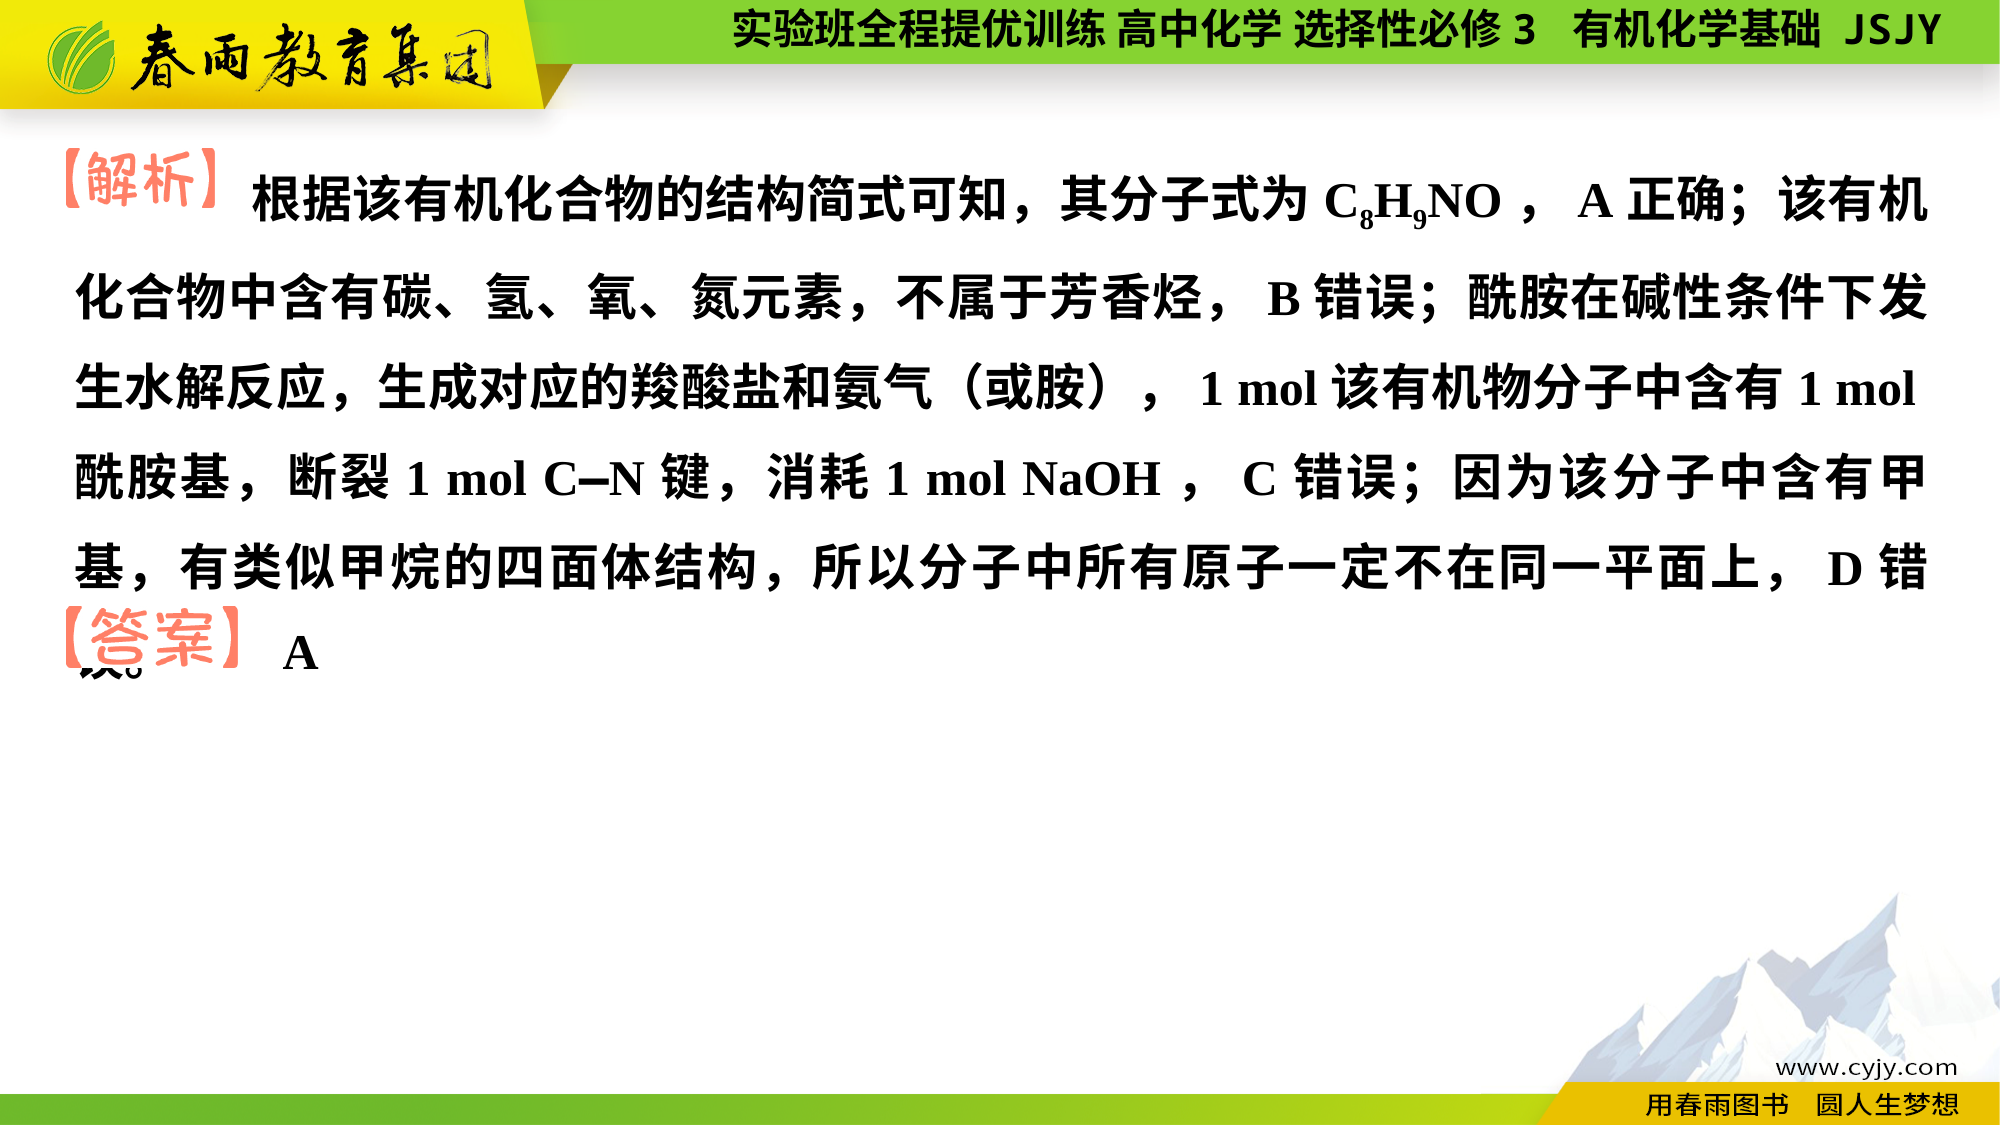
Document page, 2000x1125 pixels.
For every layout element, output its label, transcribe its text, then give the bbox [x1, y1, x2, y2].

picture [0, 0, 2000, 1125]
list 根据该有机化合物的结构简式可知，其分子式为C8H9NO，A正确；该有机化合物中含有碳、氢、氧、氮元素，不属于芳香烃，B错误；酰胺在碱性条件下发生水解反应，生成对应的羧酸盐和氨气（或胺），1 mol该有机物分子中含有1 mol酰胺基，断裂1 mol C—N键，消耗1 mol NaOH，C错误；因为该分子中含有甲基，有类似甲烷的四面体结构，所以分子中所有原子一定不在同一平面上，D错误。 [59, 125, 1944, 584]
text_box A [267, 581, 334, 687]
